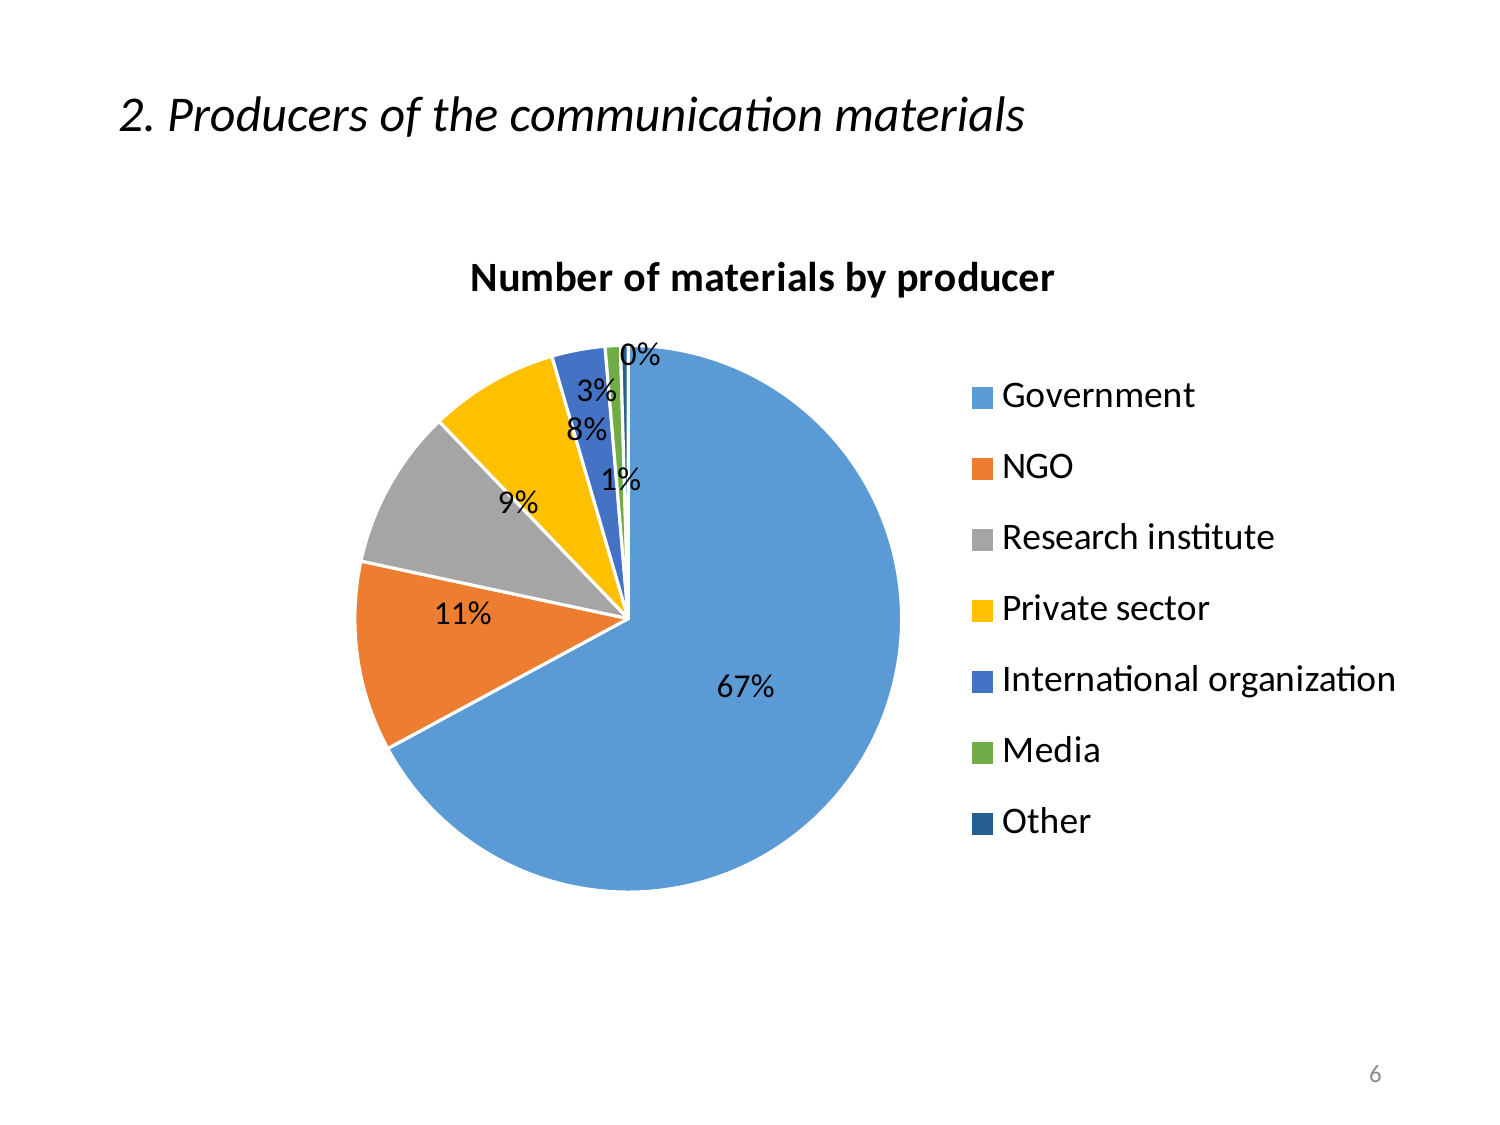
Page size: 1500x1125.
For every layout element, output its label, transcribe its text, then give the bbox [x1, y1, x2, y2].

slide_number 6 [1059, 1042, 1397, 1103]
list 2. Producers of the communication materials [103, 80, 1397, 223]
chart [69, 223, 1413, 896]
